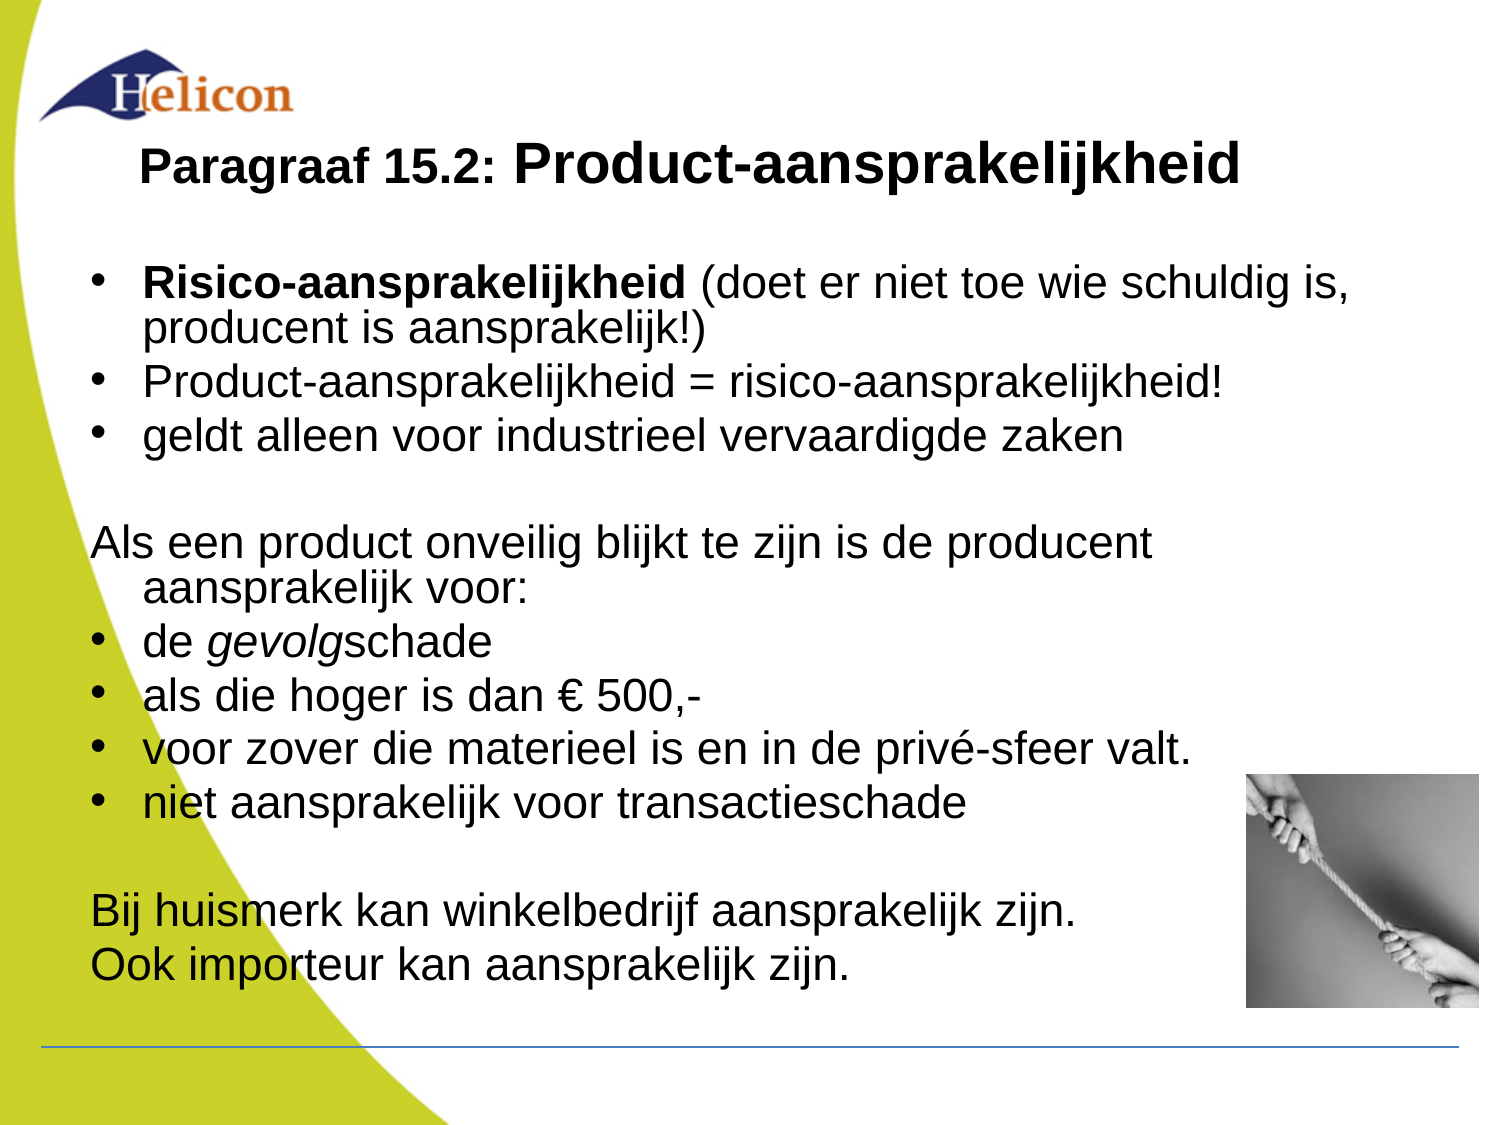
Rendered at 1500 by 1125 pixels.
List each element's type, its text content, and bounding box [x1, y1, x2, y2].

picture [0, 0, 1500, 1125]
list Risico-aansprakelijkheid (doet er niet toe wie schuldig is, producent is aansprakelijk!) Product-aansprakelijkheid = risico-aansprakelijkheid! geldt alleen voor industrieel vervaardigde zaken Als een product onveilig blijkt te zijn is de producent aansprakelijk voor: de gevolgschade als die hoger is dan € 500,- voor zover die materieel is en in de privé-sfeer valt. niet aansprakelijk voor transactieschade Bij huismerk kan winkelbedrijf aansprakelijk zijn. Ook importeur kan aansprakelijk zijn. [75, 255, 1425, 998]
title Paragraaf 15.2: Product-aansprakelijkheid [123, 66, 1474, 254]
